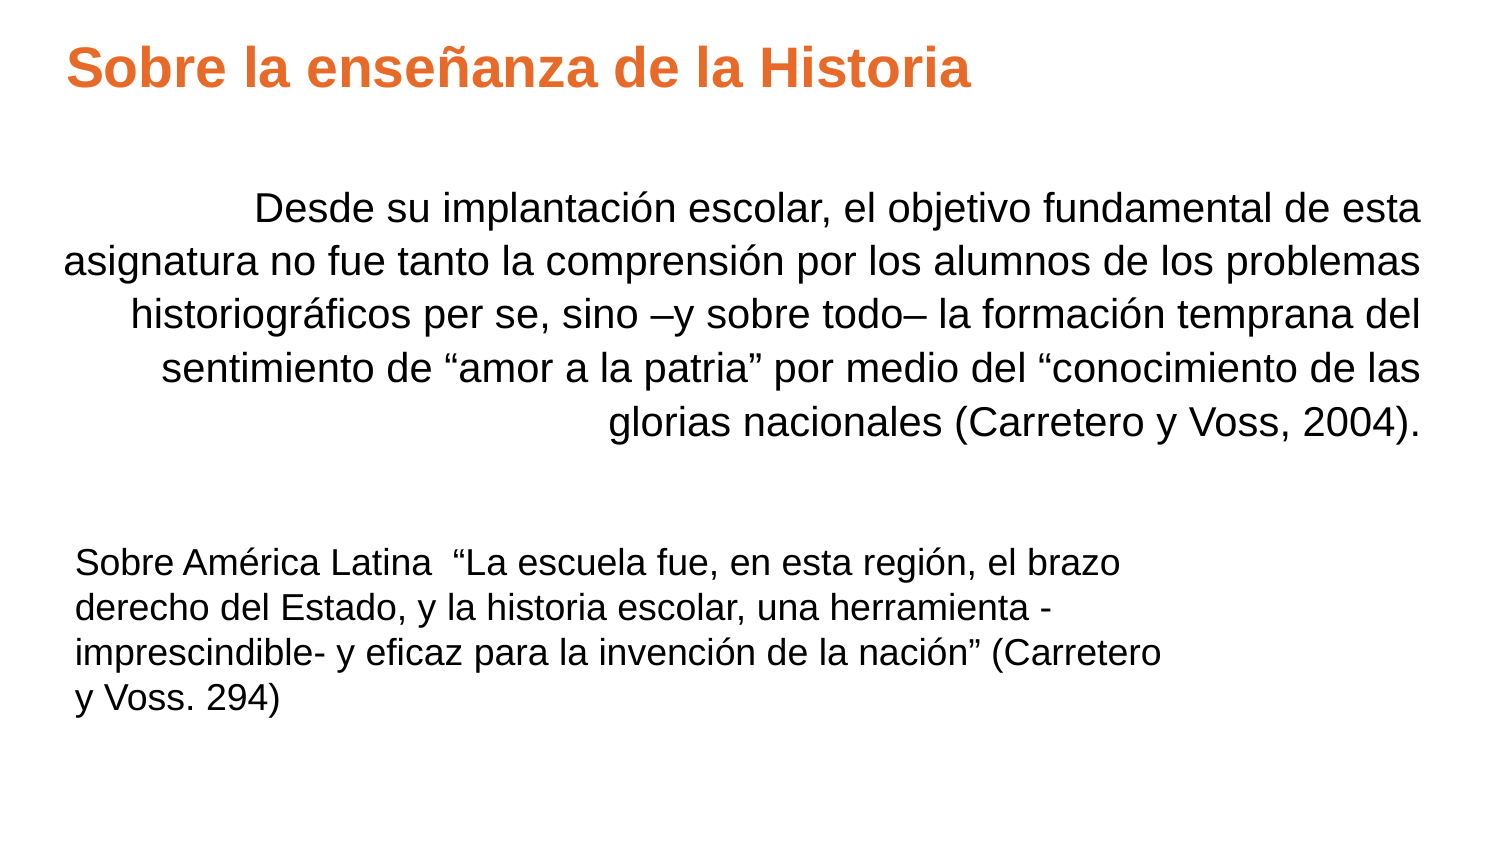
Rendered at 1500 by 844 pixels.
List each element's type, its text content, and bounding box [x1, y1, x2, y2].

title Sobre la enseñanza de la Historia [51, 20, 1449, 115]
list Desde su implantación escolar, el objetivo fundamental de esta asignatura no fue tanto la comprensión por los alumnos de los problemas historiográficos per se, sino –y sobre todo– la formación temprana del sentimiento de “amor a la patria” por medio del “conocimiento de las glorias nacionales (Carretero y Voss, 2004). [38, 162, 1437, 475]
text_box Sobre América Latina “La escuela fue, en esta región, el brazo derecho del Estado, y la historia escolar, una herramienta -imprescindible- y eficaz para la invención de la nación” (Carretero y Voss. 294) [59, 522, 1204, 824]
